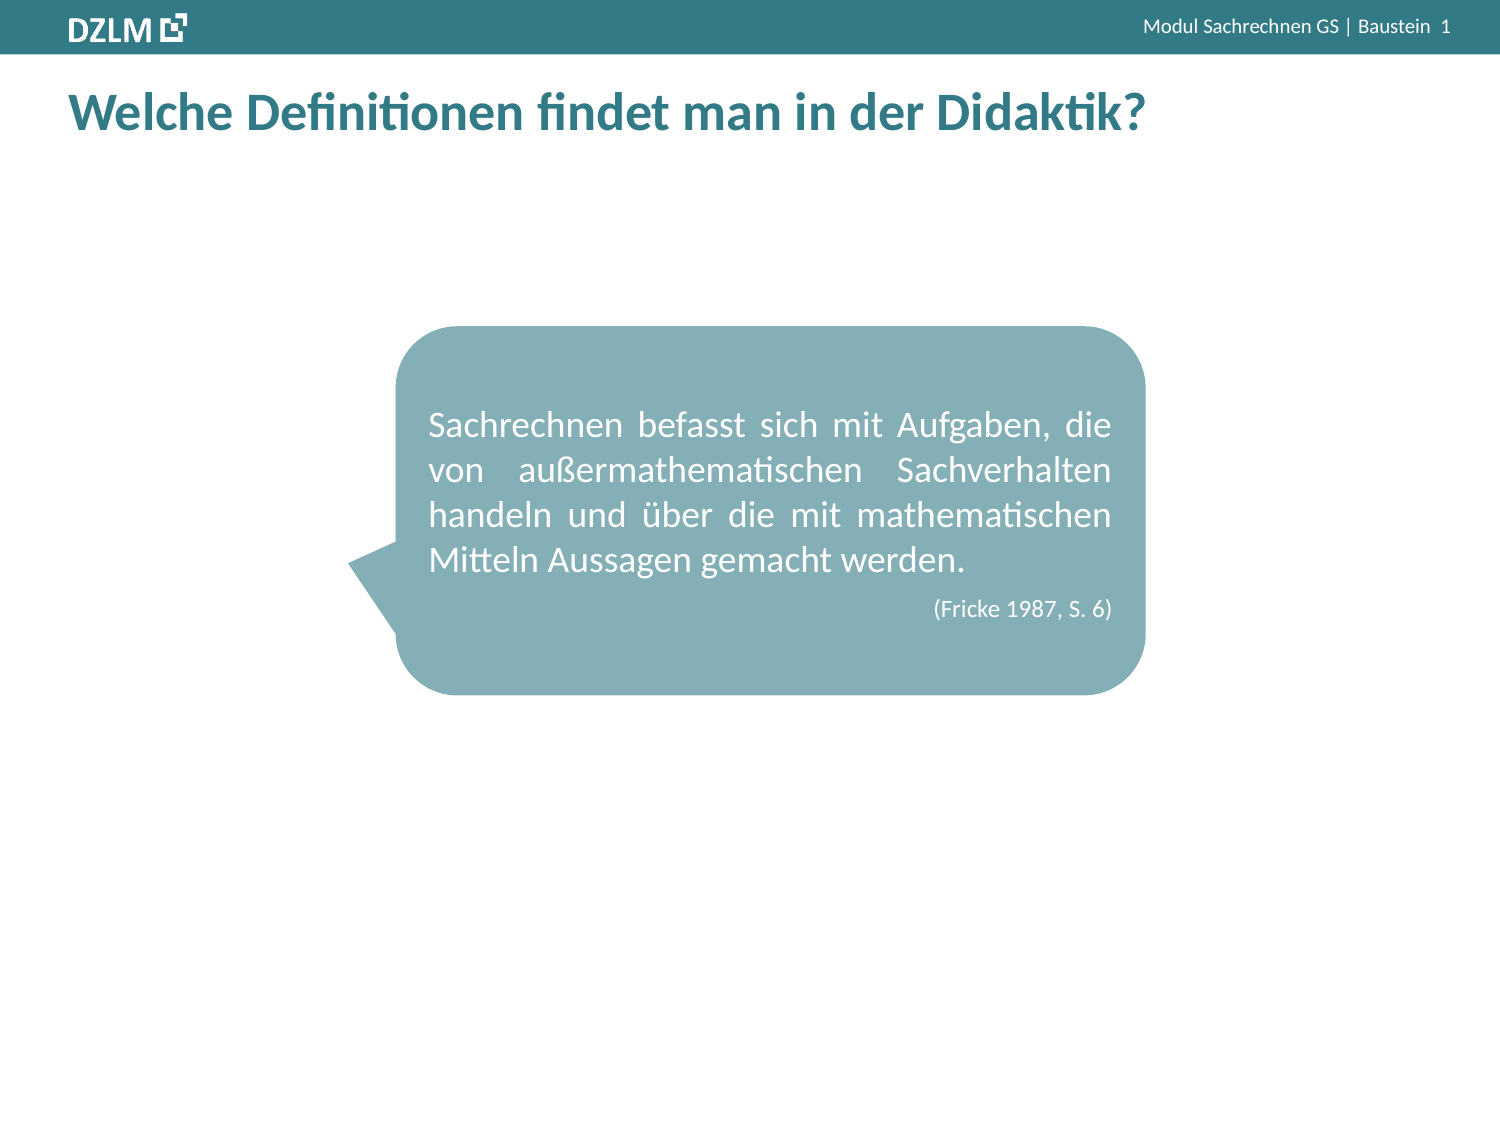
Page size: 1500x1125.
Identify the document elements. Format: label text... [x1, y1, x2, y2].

text_box Sachrechnen befasst sich mit Aufgaben, die von außermathematischen Sachverhalten handeln und über die mit mathematischen Mitteln Aussagen gemacht werden. (Fricke 1987, S. 6) [345, 324, 1148, 698]
title Welche Definitionen findet man in der Didaktik? [53, 68, 1436, 149]
